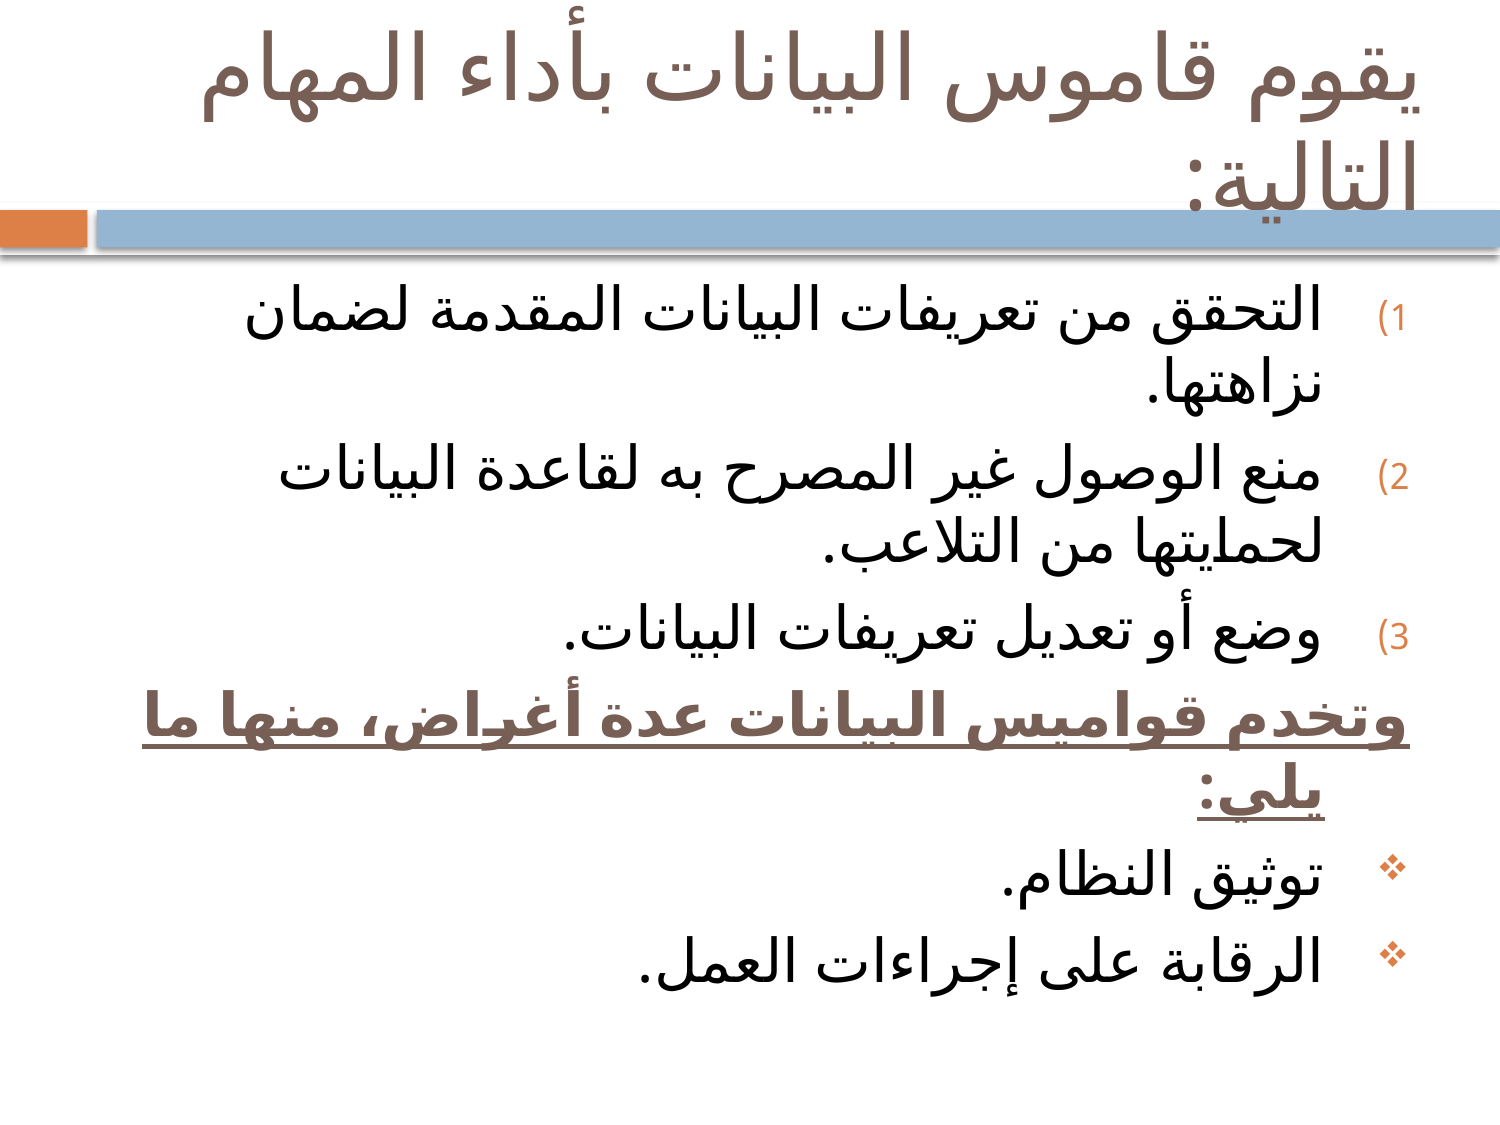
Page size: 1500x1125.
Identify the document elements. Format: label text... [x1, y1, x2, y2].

list التحقق من تعريفات البيانات المقدمة لضمان نزاهتها. منع الوصول غير المصرح به لقاعدة البيانات لحمايتها من التلاعب. وضع أو تعديل تعريفات البيانات. وتخدم قواميس البيانات عدة أغراض، منها ما يلي: توثيق النظام. الرقابة على إجراءات العمل. [100, 262, 1438, 1000]
title يقوم قاموس البيانات بأداء المهام التالية: [100, 37, 1438, 200]
